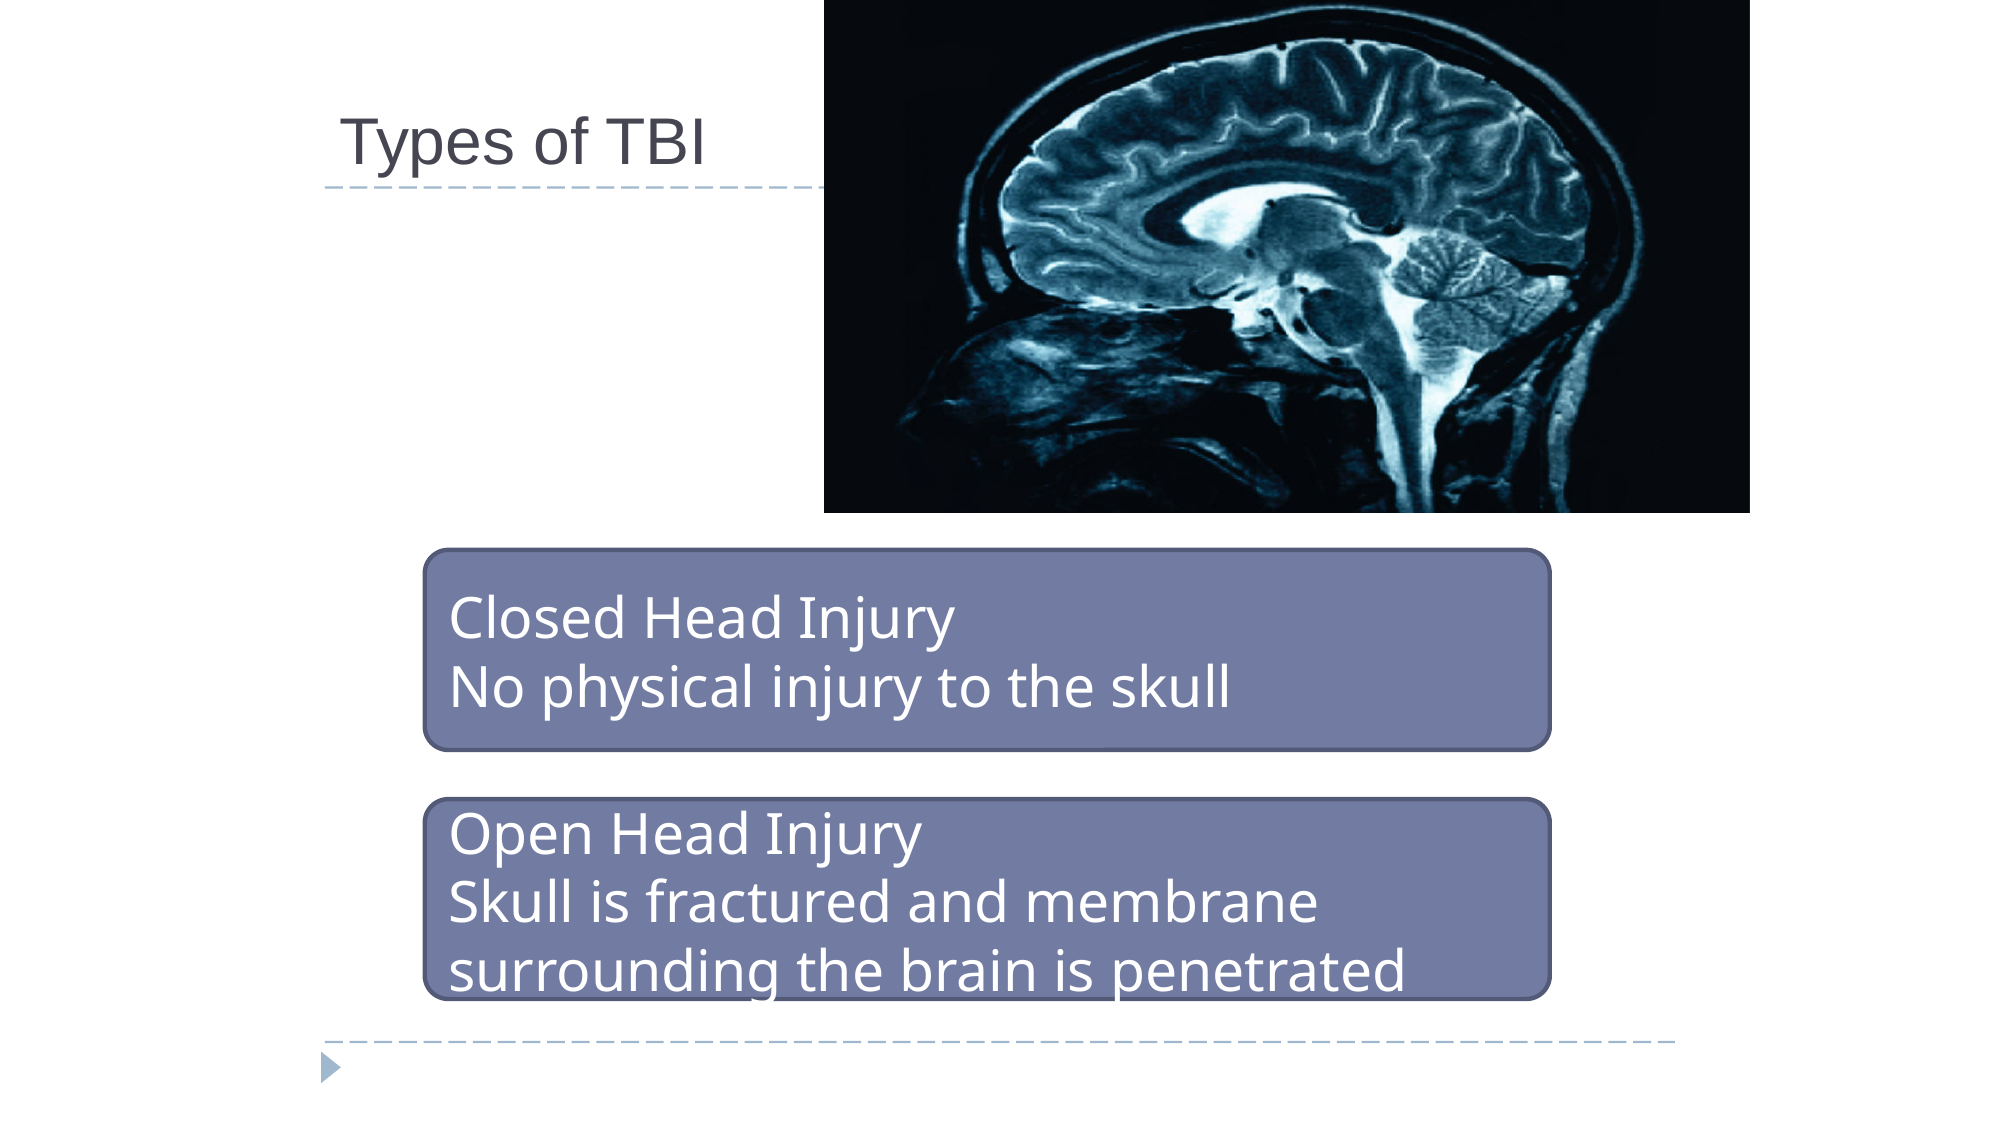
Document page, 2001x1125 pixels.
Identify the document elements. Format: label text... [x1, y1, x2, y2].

picture [824, 0, 1750, 513]
text_box [321, 1051, 341, 1084]
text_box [424, 790, 1550, 1010]
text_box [424, 549, 1550, 750]
title Types of TBI [324, 24, 824, 188]
